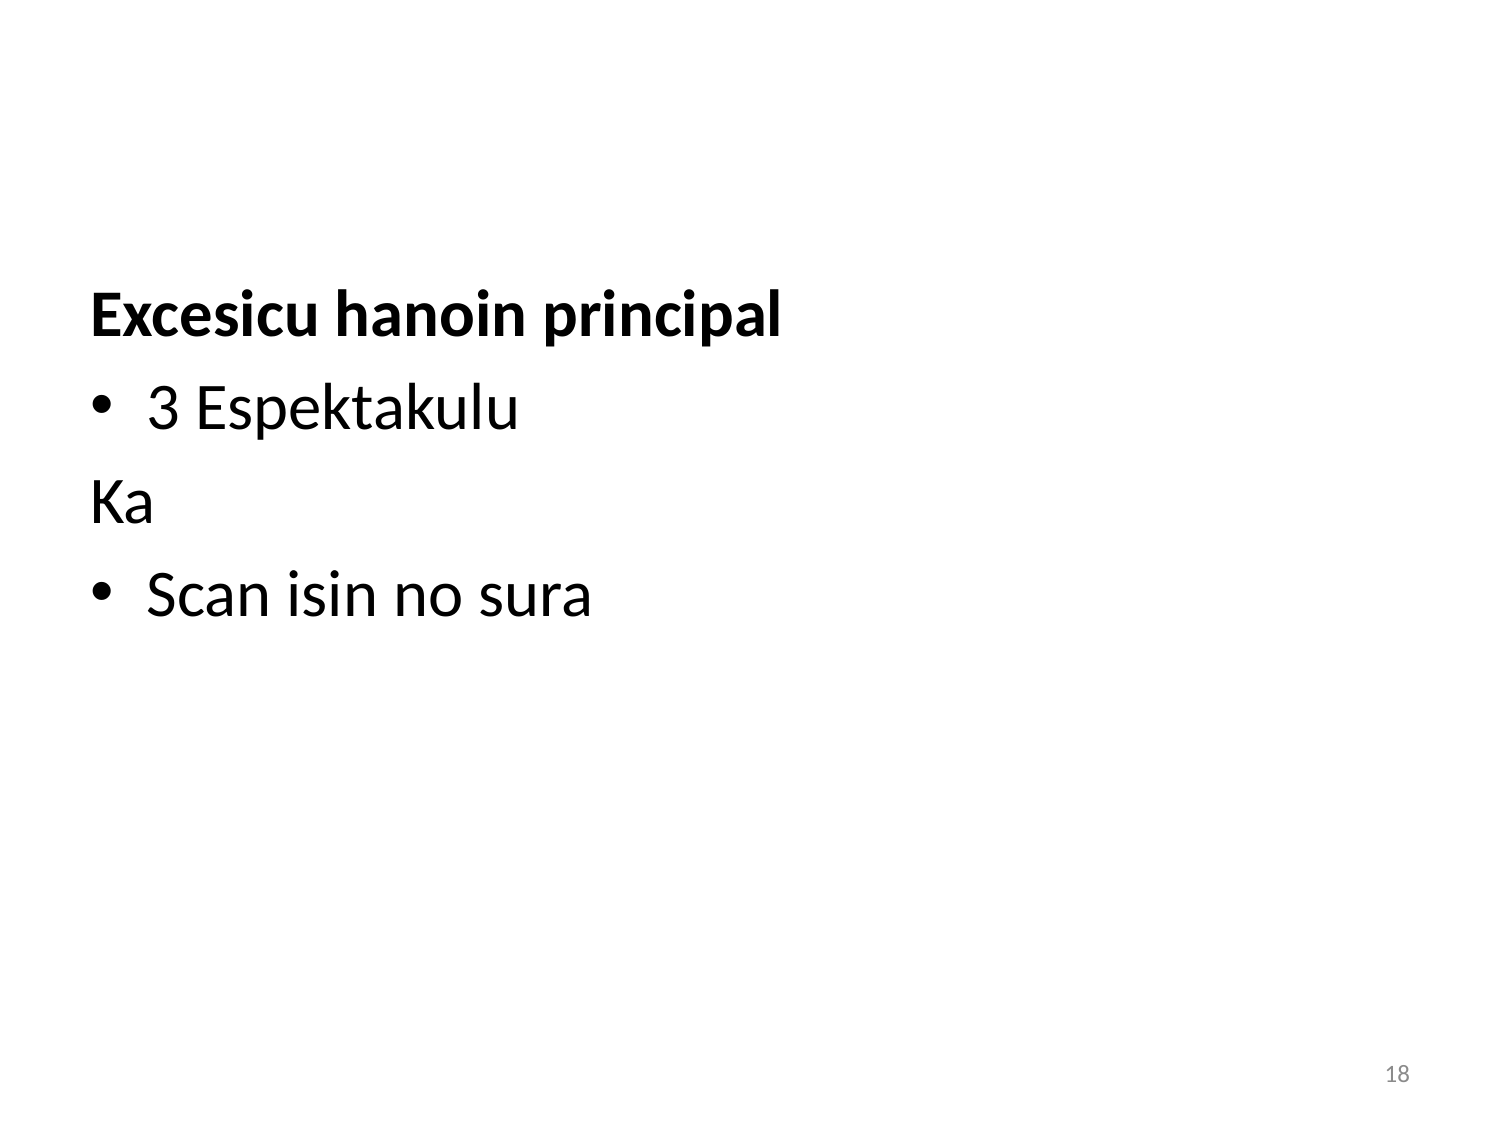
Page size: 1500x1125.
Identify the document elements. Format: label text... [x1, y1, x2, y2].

slide_number 18 [1074, 1042, 1425, 1103]
list Excesicu hanoin principal 3 Espektakulu Ka Scan isin no sura [75, 262, 1425, 1005]
